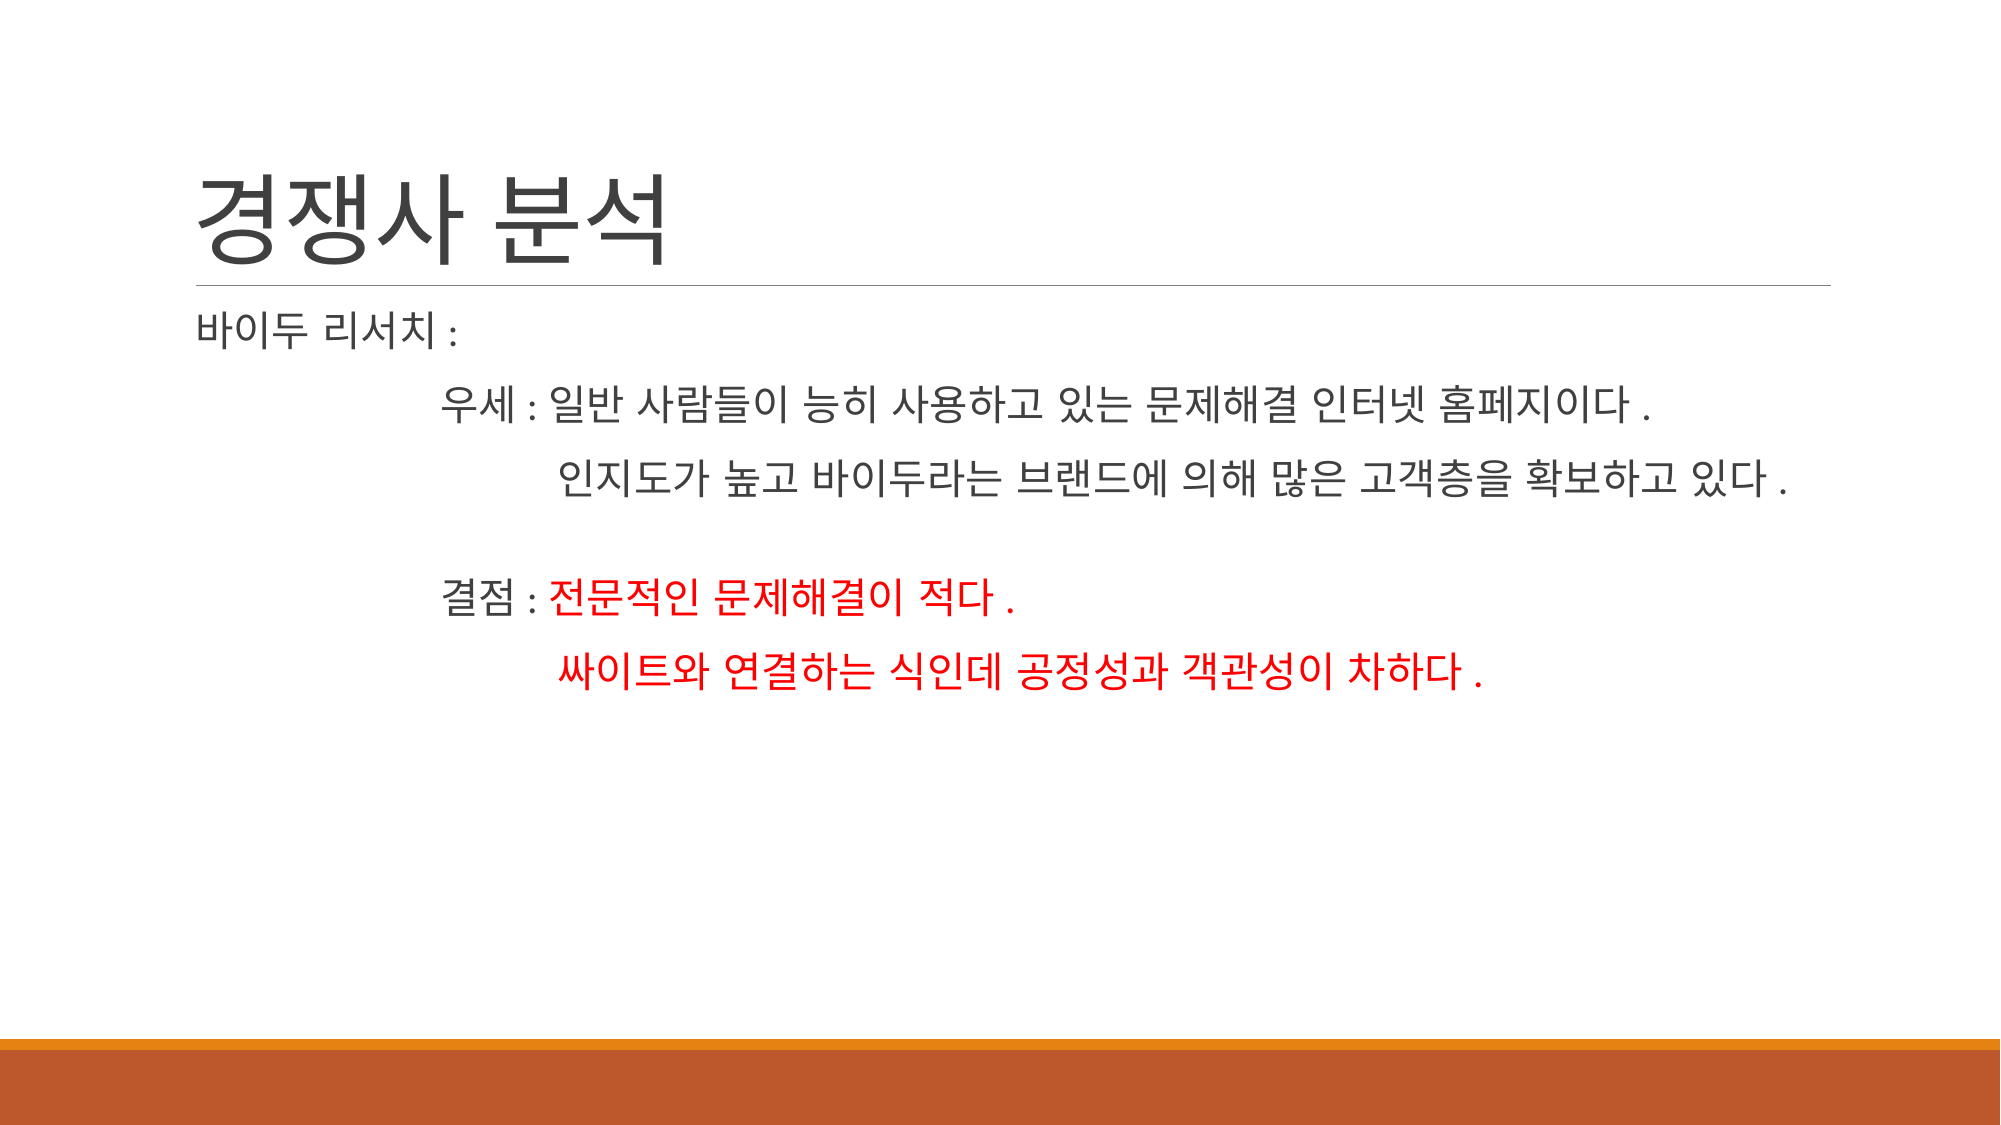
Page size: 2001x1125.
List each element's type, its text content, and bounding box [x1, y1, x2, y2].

list 바이두 리서치: 우세:일반 사람들이 능히 사용하고 있는 문제해결 인터넷 홈페지이다. 인지도가 높고 바이두라는 브랜드에 의해 많은 고객층을 확보하고 있다. 결점:전문적인 문제해결이 적다. 싸이트와 연결하는 식인데 공정성과 객관성이 차하다. [180, 302, 1830, 963]
title 경쟁사 분석 [177, 47, 1828, 285]
